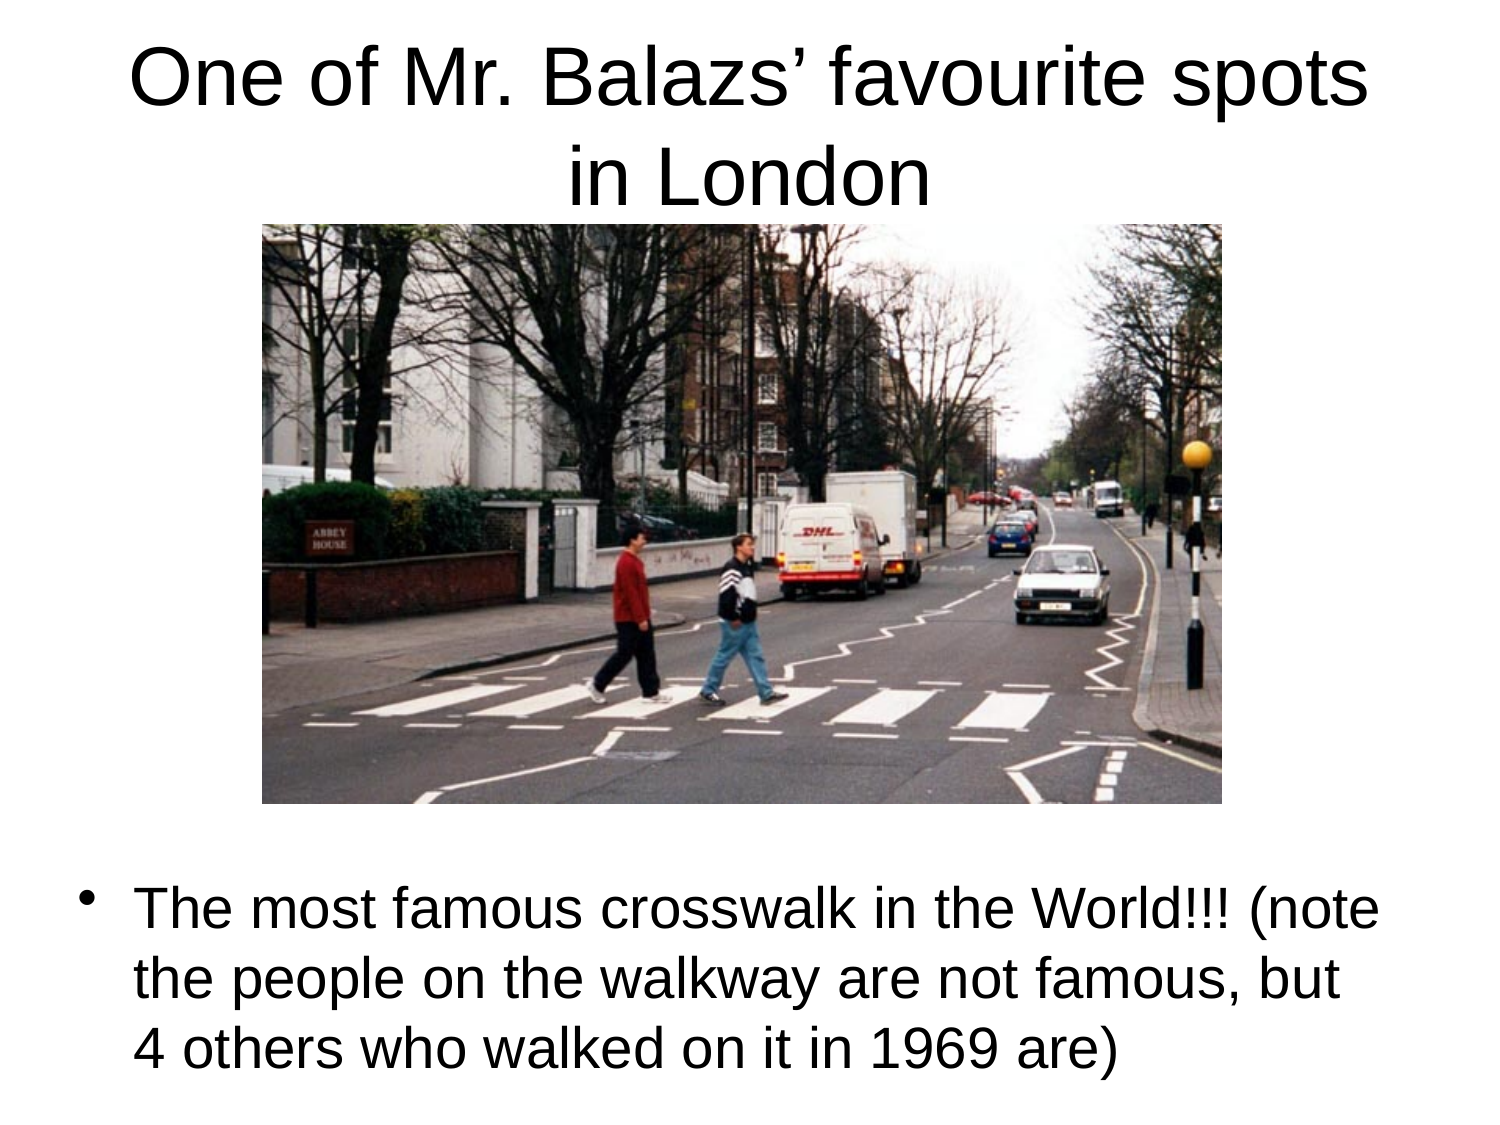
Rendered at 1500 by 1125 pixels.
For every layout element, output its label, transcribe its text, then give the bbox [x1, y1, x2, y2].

picture [262, 224, 1223, 804]
title One of Mr. Balazs’ favourite spots in London [74, 44, 1426, 201]
list The most famous crosswalk in the World!!! (note the people on the walkway are not famous, but 4 others who walked on it in 1969 are) [62, 862, 1401, 1093]
